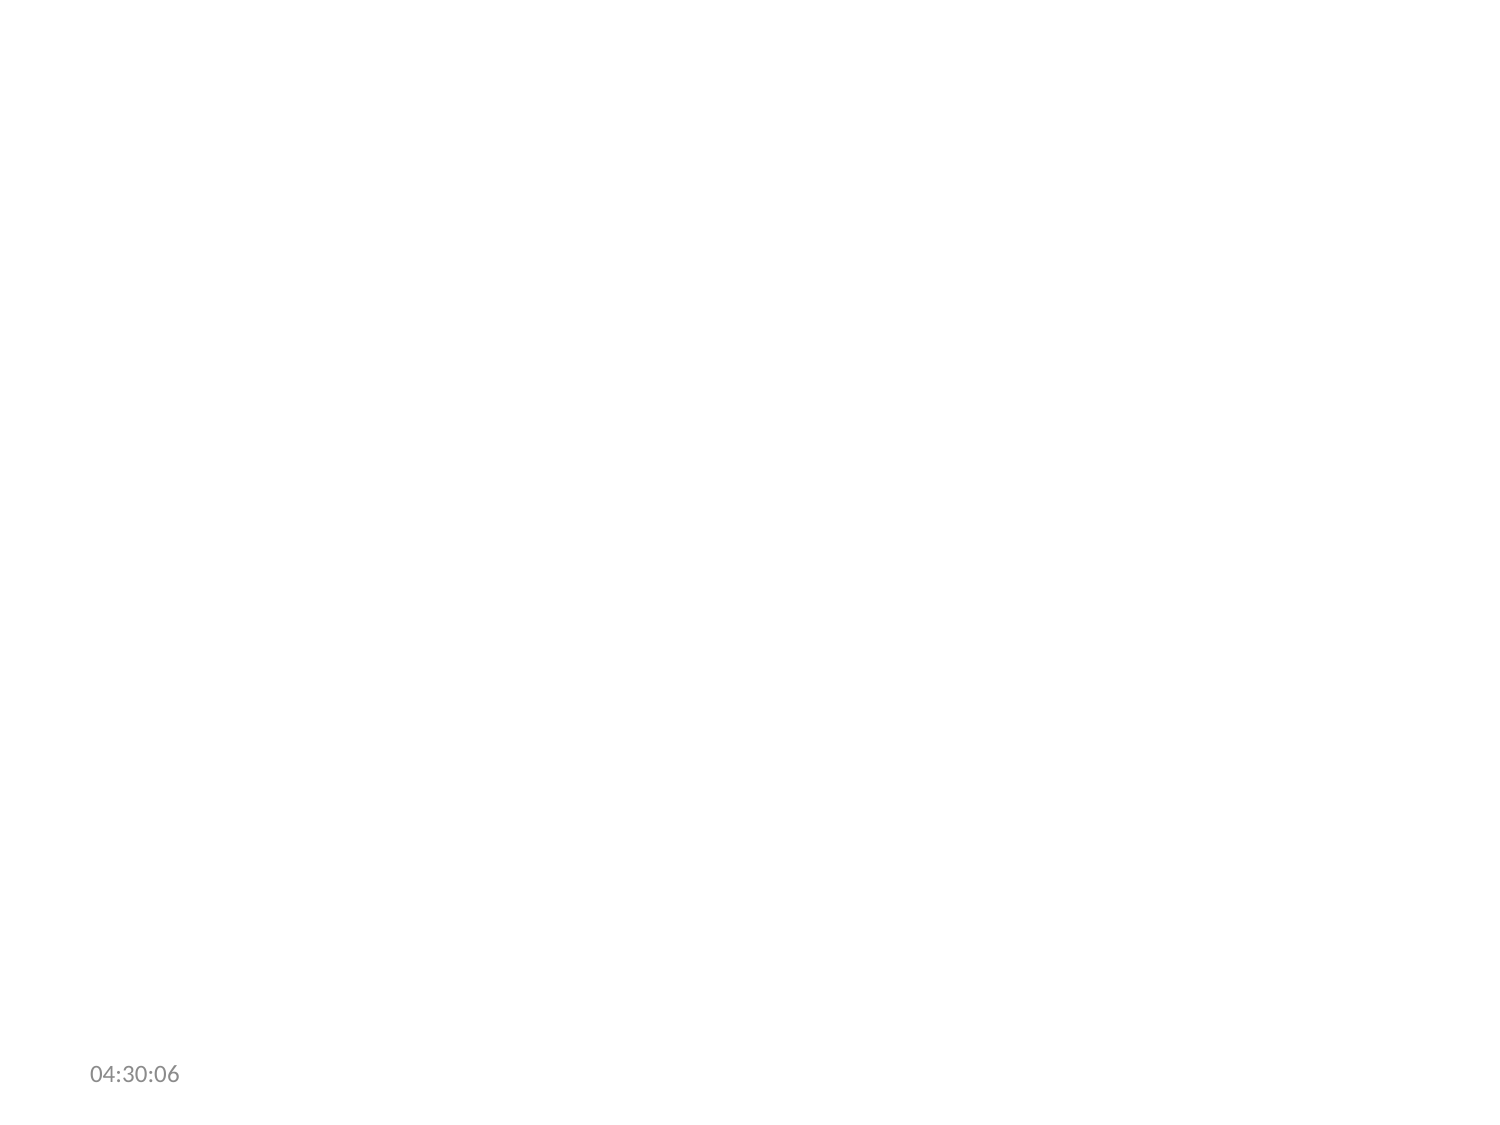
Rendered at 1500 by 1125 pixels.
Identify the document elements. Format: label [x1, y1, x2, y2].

slide_number [75, 1042, 425, 1103]
